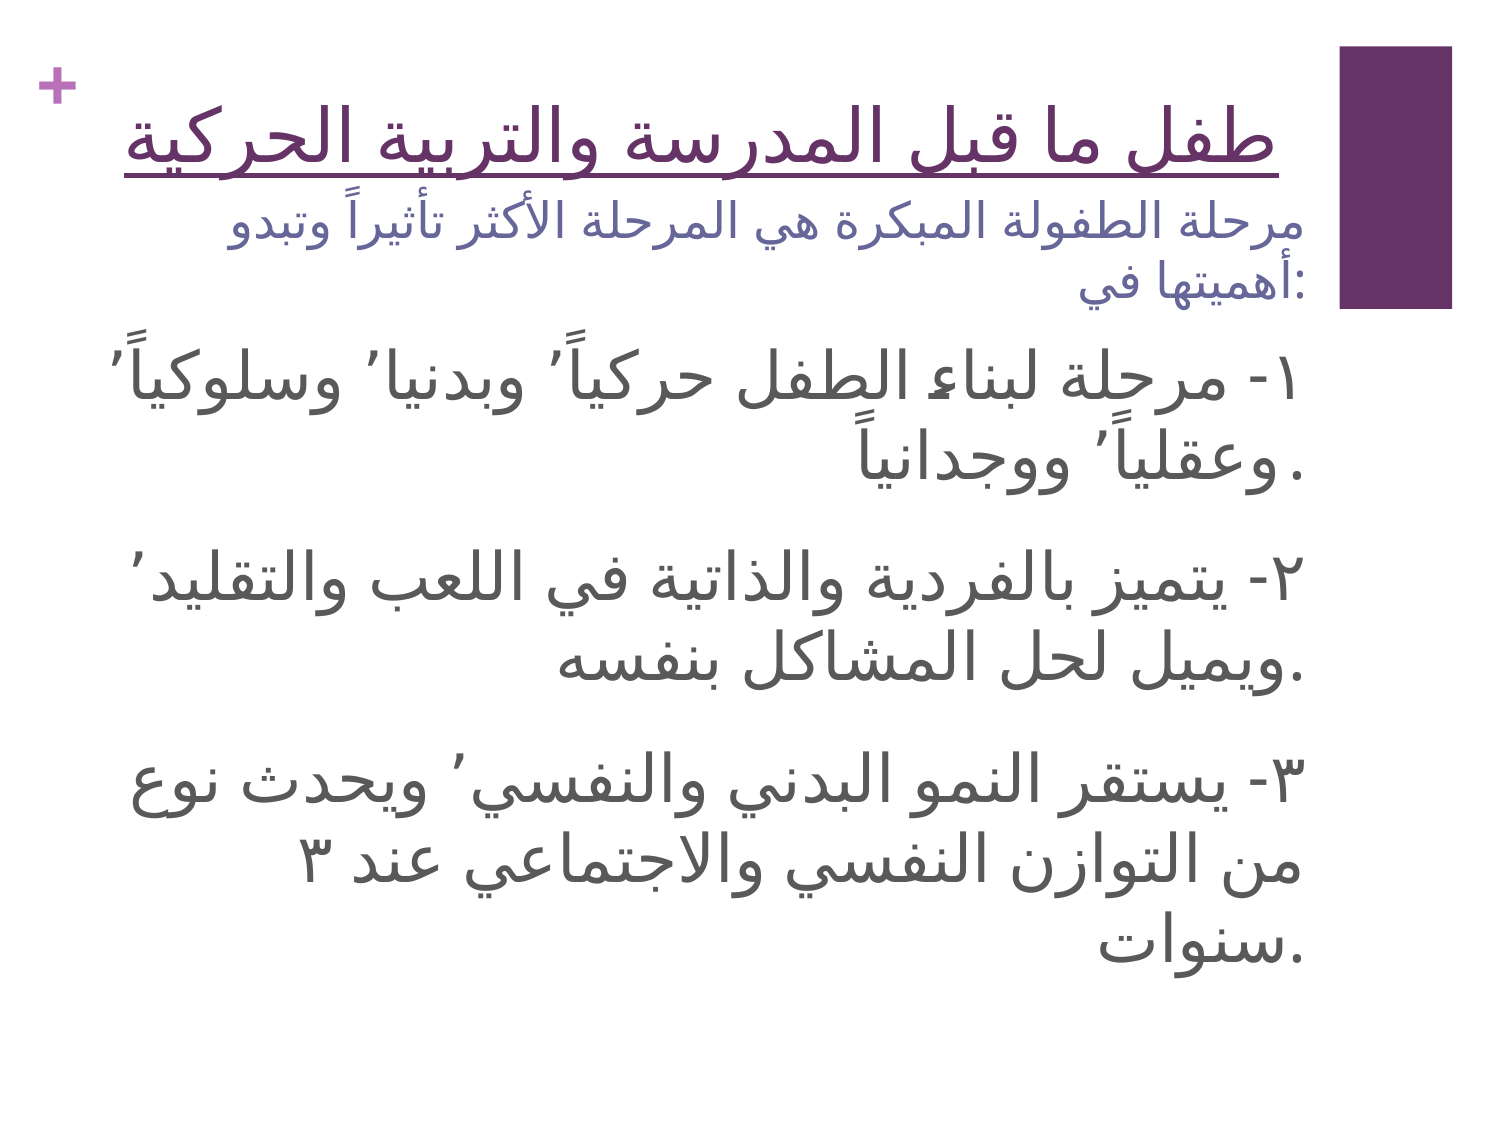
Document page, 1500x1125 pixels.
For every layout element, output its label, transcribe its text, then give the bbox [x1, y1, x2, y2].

list مرحلة الطفولة المبكرة هي المرحلة الأكثر تأثيراً وتبدو أهميتها في: [81, 185, 1322, 313]
list ١- مرحلة لبناء الطفل حركياً٬ وبدنيا٬ وسلوكياً٬ وعقلياً٬ ووجدانياً. ٢- يتميز بالفردية والذاتية في اللعب والتقليد٬ ويميل لحل المشاكل بنفسه. ٣- يستقر النمو البدني والنفسي٬ ويحدث نوع من التوازن النفسي والاجتماعي عند ٣ سنوات. [81, 324, 1322, 1005]
title طفل ما قبل المدرسة والتربية الحركية [81, 22, 1322, 185]
